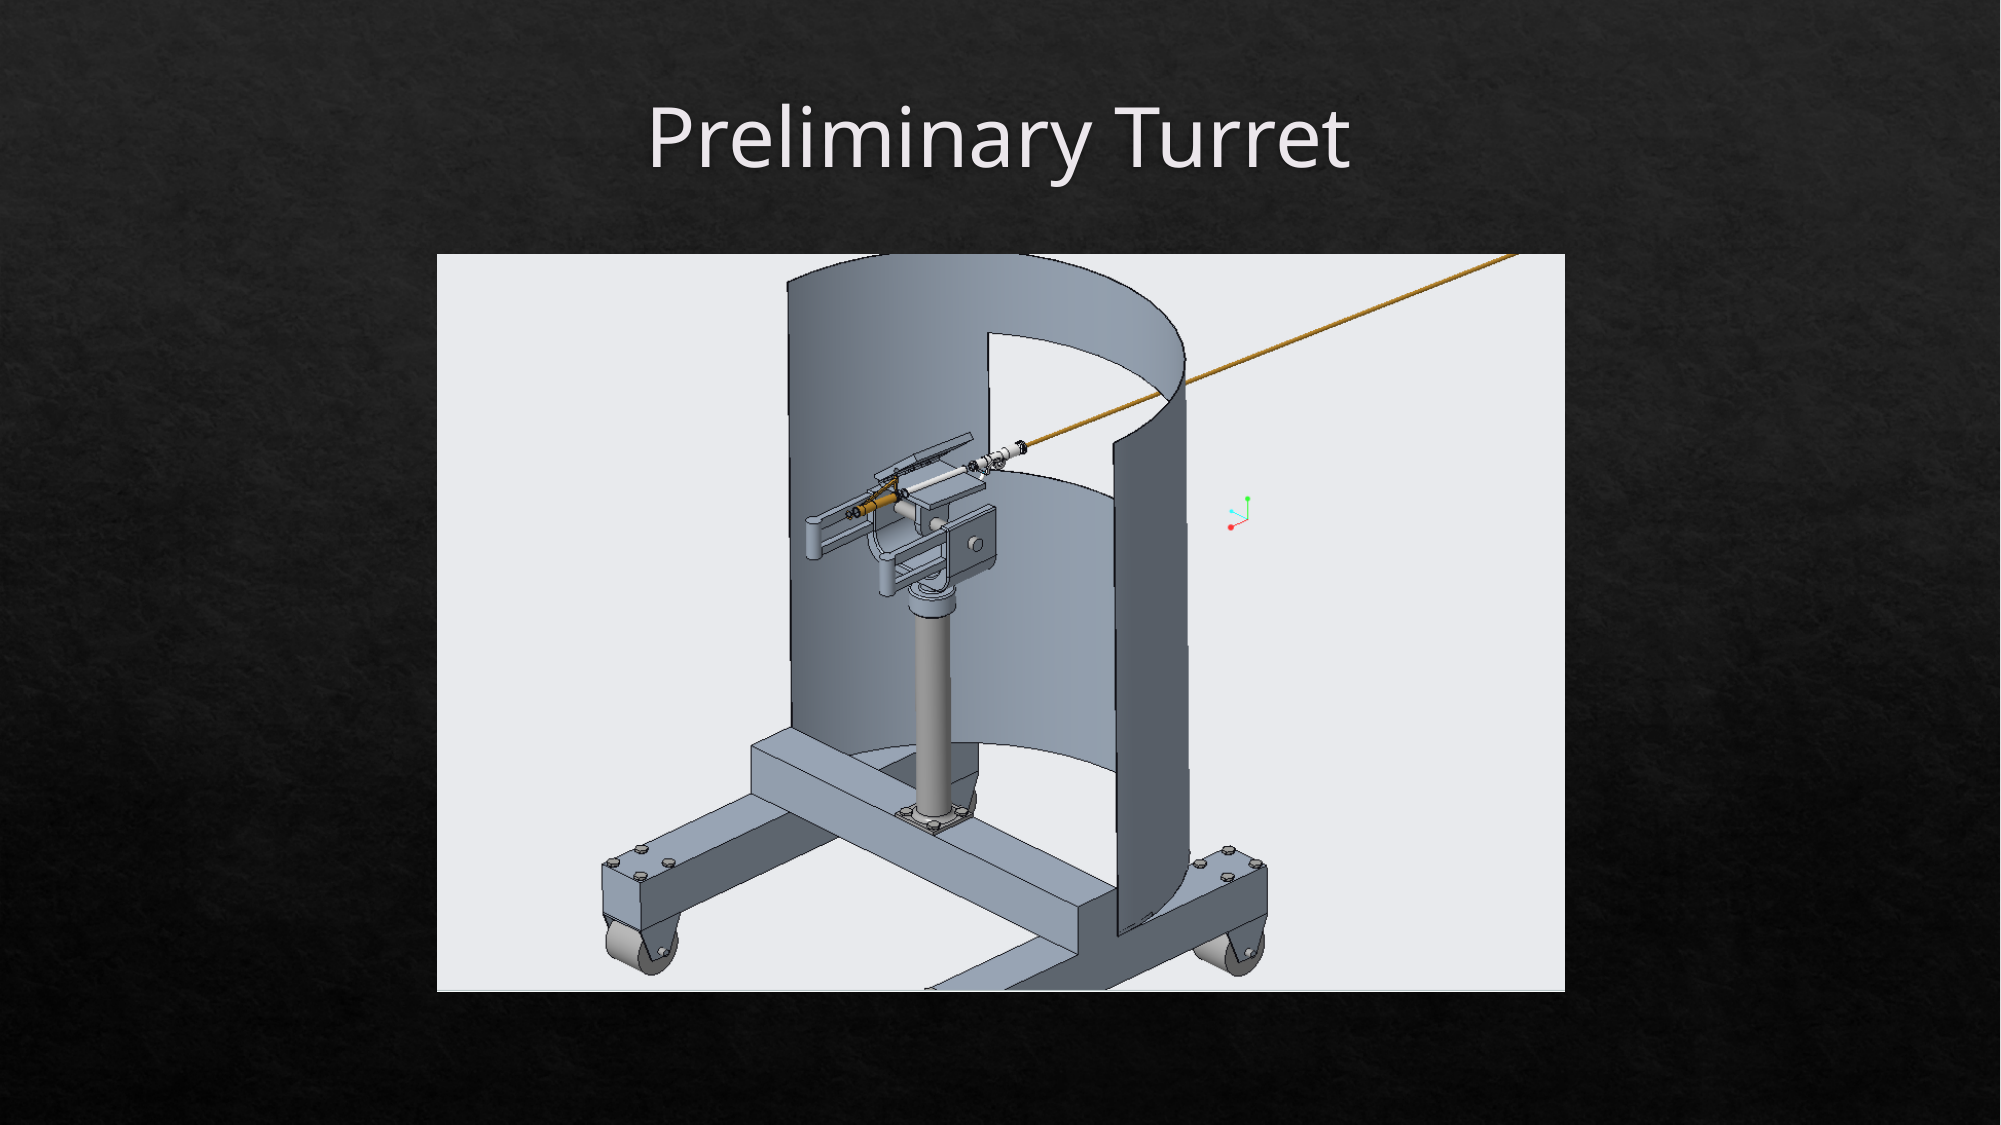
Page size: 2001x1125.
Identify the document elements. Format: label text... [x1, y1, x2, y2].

title Preliminary Turret [149, 31, 1849, 238]
picture [437, 254, 1565, 992]
